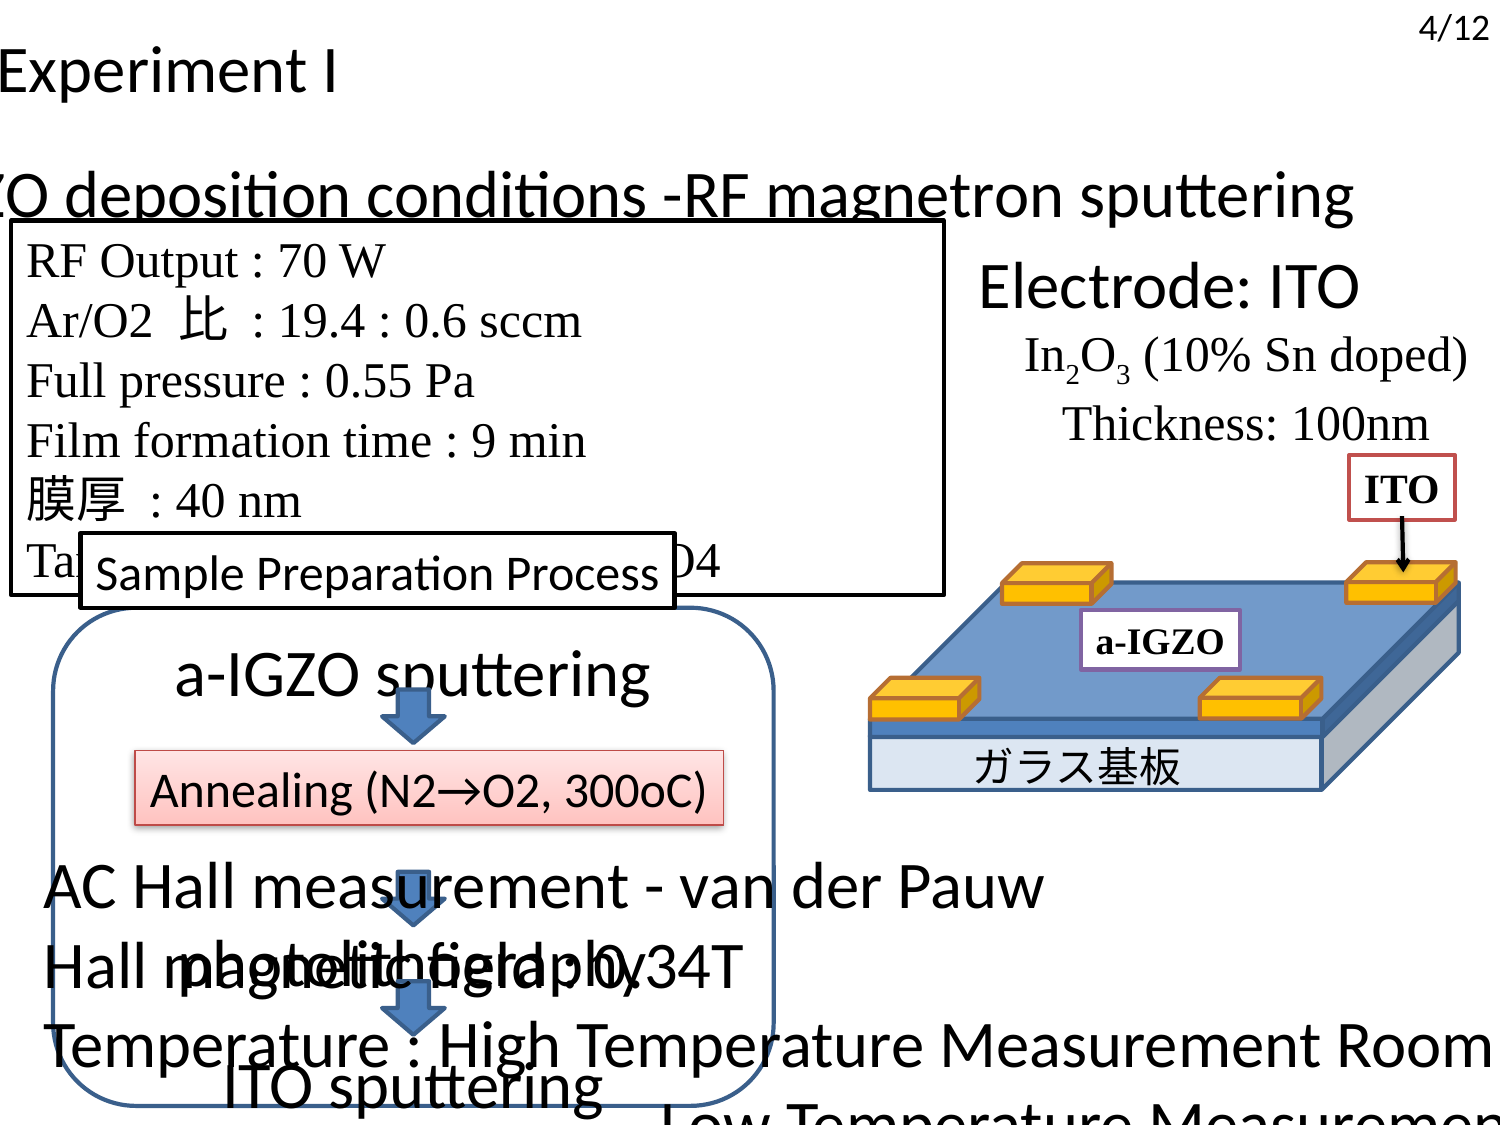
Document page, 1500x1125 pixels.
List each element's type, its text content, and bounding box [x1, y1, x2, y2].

text_box a-IGZO deposition conditions -RF magnetron sputtering [0, 143, 1371, 239]
text_box a-IGZO sputtering [159, 622, 666, 717]
text_box Experiment I [0, 18, 355, 114]
text_box Annealing (N2→O2, 300oC) [134, 750, 724, 826]
text_box AC Hall measurement - van der Pauw Hall magnetic field : 0.34T Temperature : High Temperature Measurement Room Temperature ~ 300oC Low Temperature Measurement Room Temperature~160K Measurement atmosphere : Oxygen [29, 834, 1500, 1125]
text_box In2O3 (10% Sn doped) Thickness: 100nm [1008, 314, 1484, 458]
text_box [380, 687, 447, 745]
text_box Sample Preparation Process [78, 531, 677, 610]
text_box 4/12 [1404, 0, 1500, 56]
text_box [50, 605, 776, 834]
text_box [869, 561, 1459, 799]
text_box Electrode: ITO [964, 234, 1376, 330]
text_box RF Output : 70 W Ar/O2 比 : 19.4 : 0.6 sccm Full pressure : 0.55 Pa Film formation time : 9 min 膜厚 : 40 nm Target : Polycrystalline InGaZnO4 [9, 218, 946, 597]
text_box ITO [1347, 458, 1457, 522]
